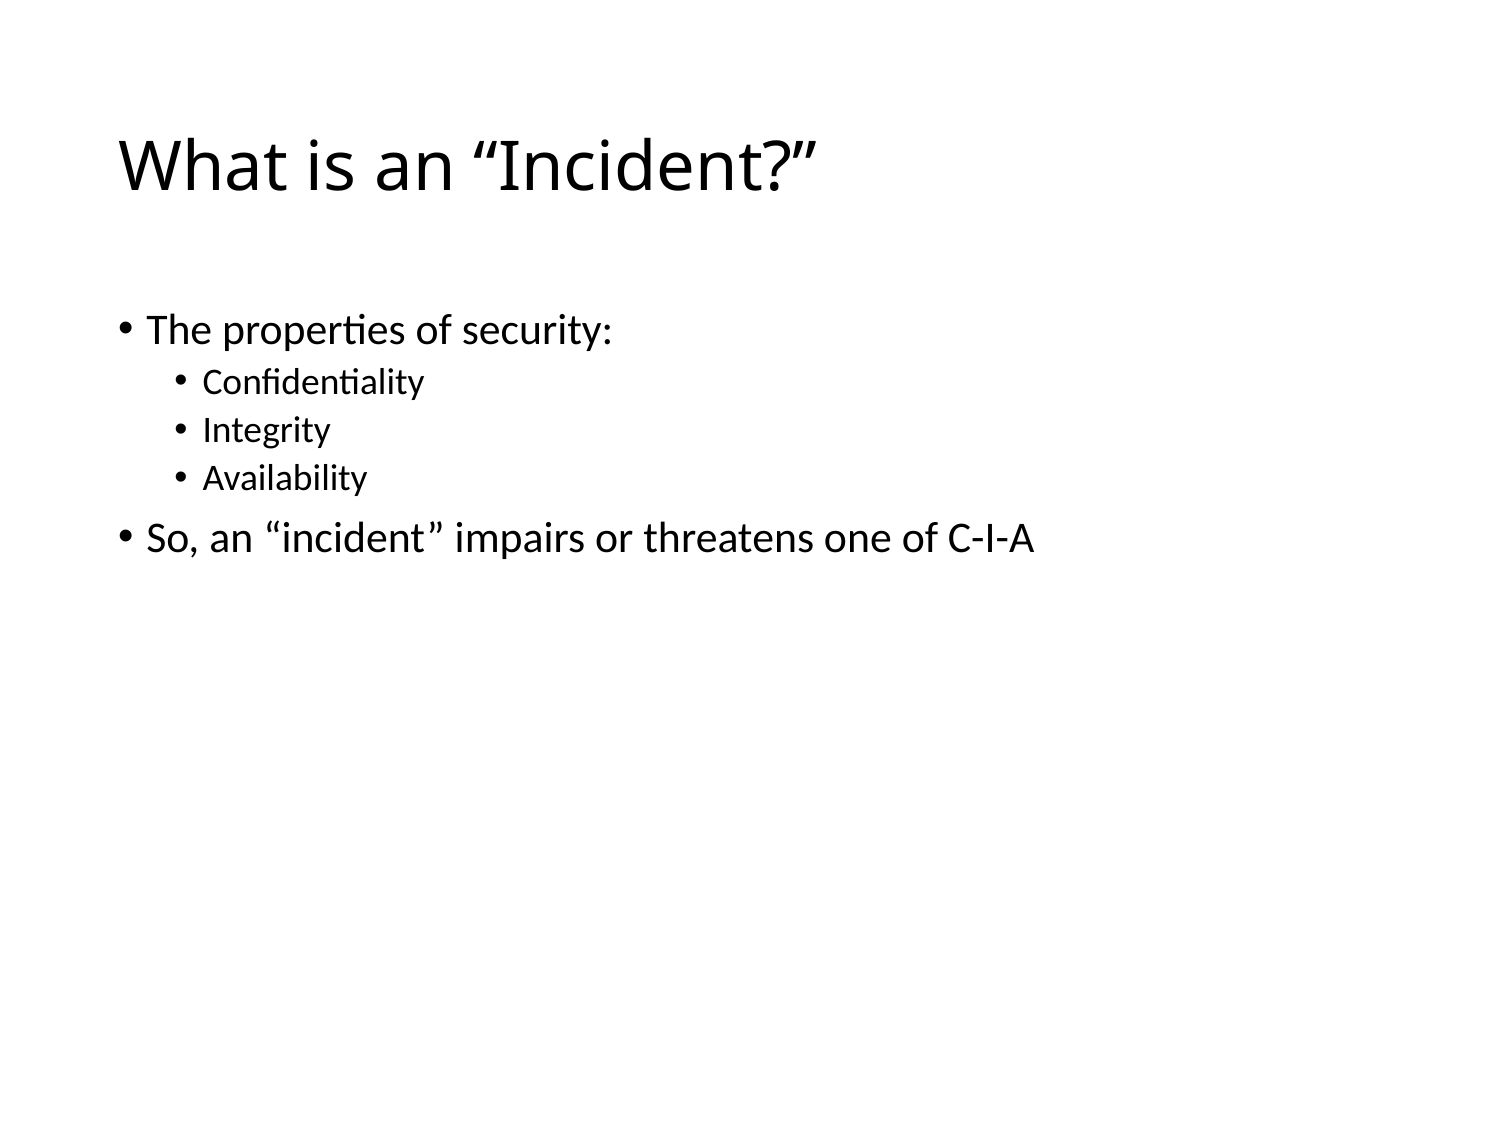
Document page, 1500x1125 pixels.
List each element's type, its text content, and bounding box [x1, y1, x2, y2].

title What is an “Incident?” [103, 59, 1397, 278]
list The properties of security: Confidentiality Integrity Availability So, an “incident” impairs or threatens one of C-I-A [103, 299, 1397, 1014]
